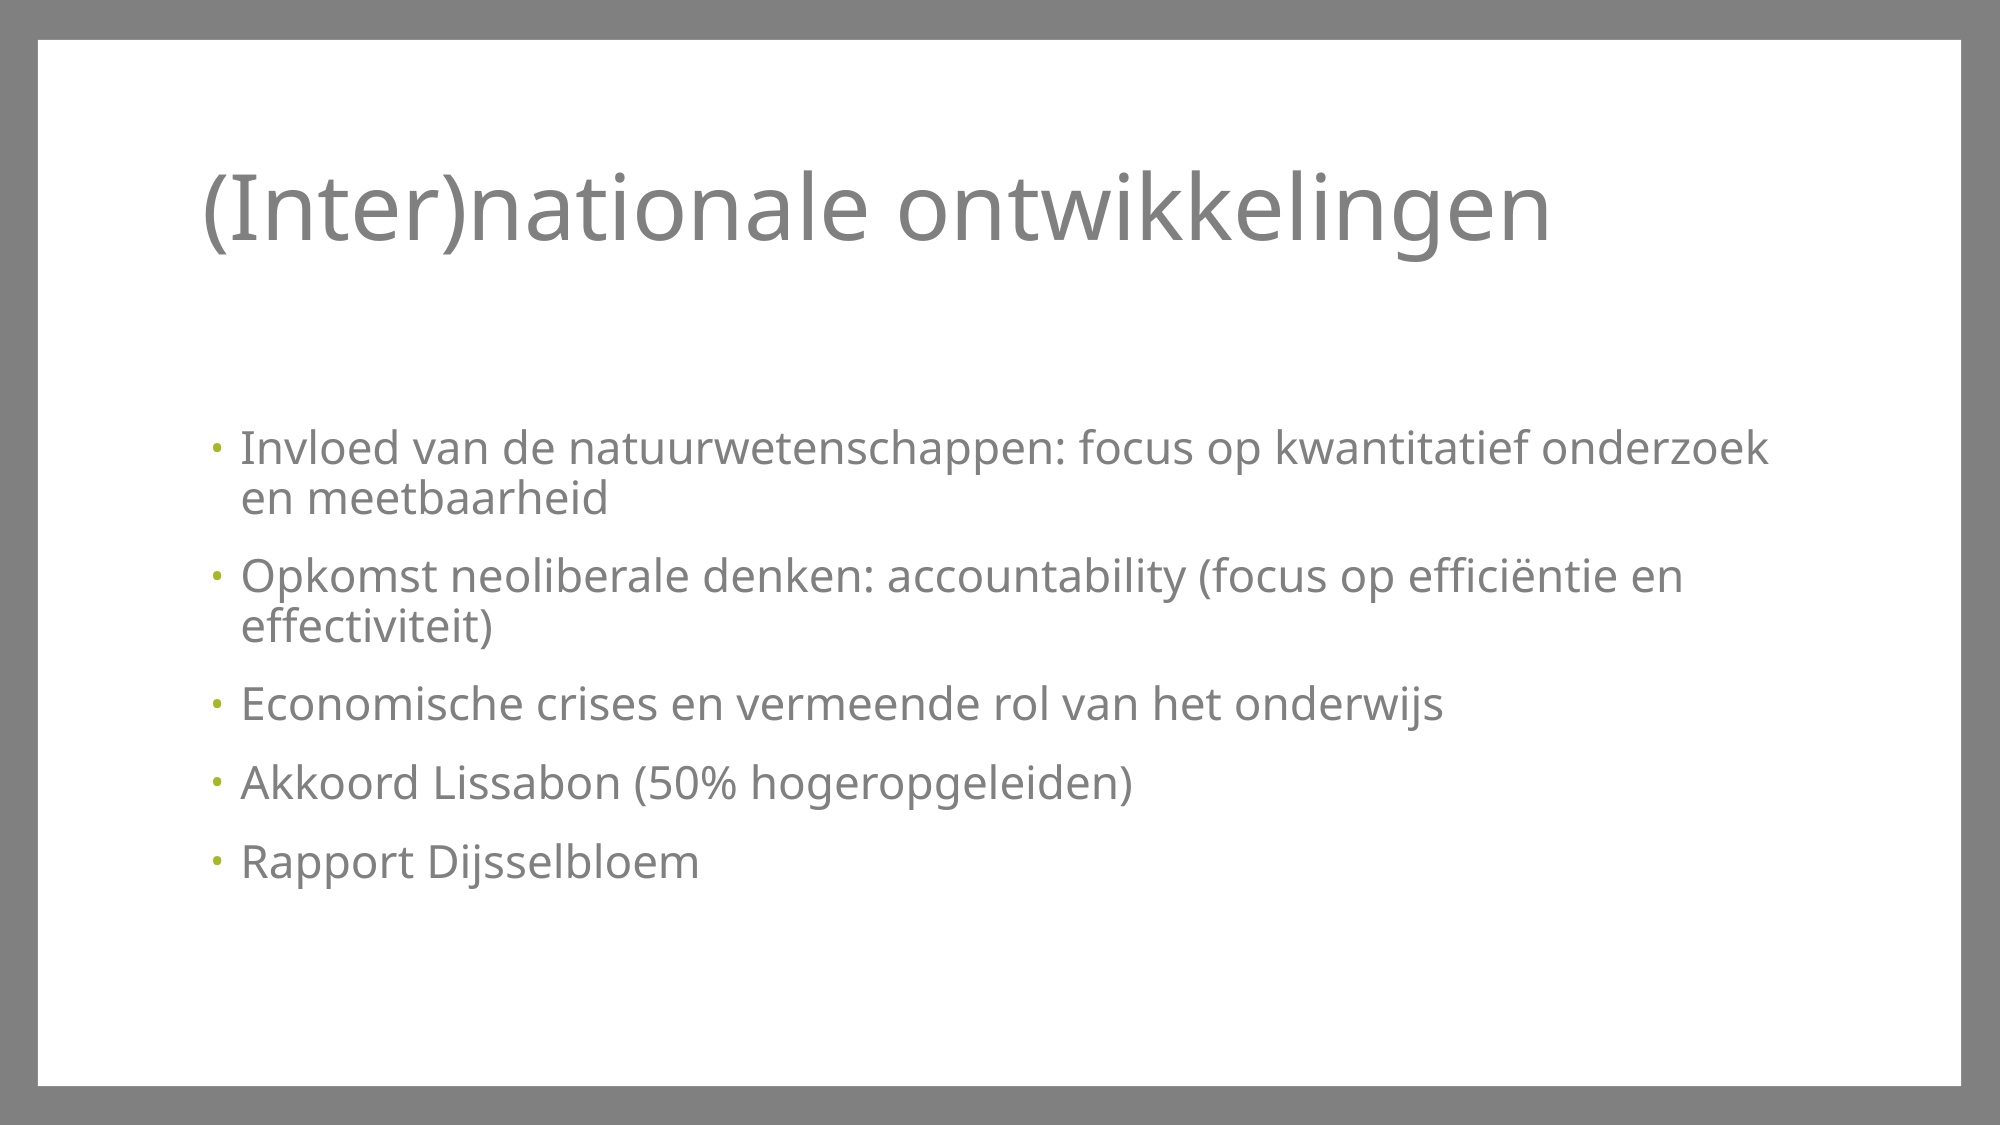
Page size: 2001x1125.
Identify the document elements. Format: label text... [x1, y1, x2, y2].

list Invloed van de natuurwetenschappen: focus op kwantitatief onderzoek en meetbaarheid Opkomst neoliberale denken: accountability (focus op efficiëntie en effectiviteit) Economische crises en vermeende rol van het onderwijs Akkoord Lissabon (50% hogeropgeleiden) Rapport Dijsselbloem [187, 417, 1808, 1081]
title (Inter)nationale ontwikkelingen [187, 99, 1808, 323]
